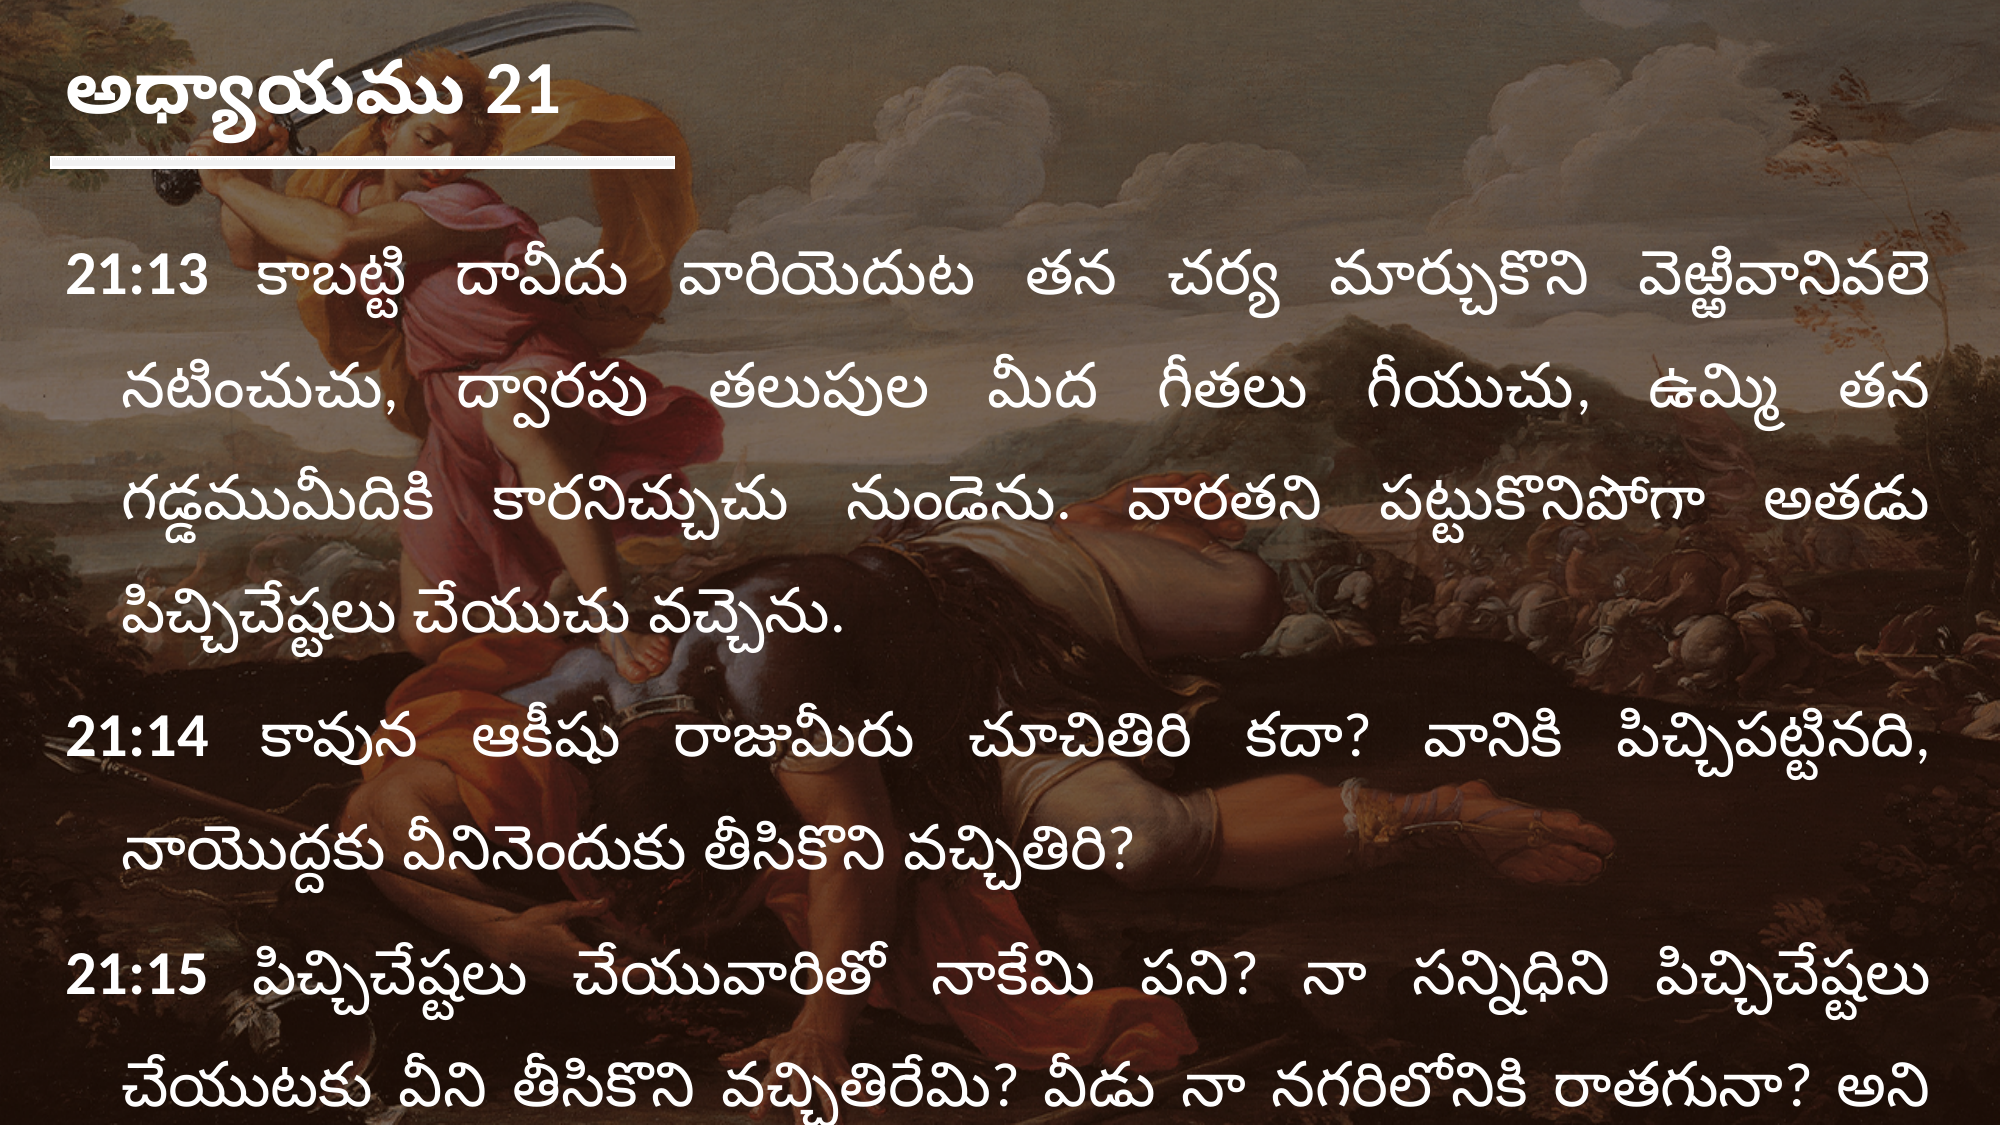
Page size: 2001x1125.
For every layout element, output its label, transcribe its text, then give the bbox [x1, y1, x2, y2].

list 21:13 కాబట్టి దావీదు వారియెదుట తన చర్య మార్చుకొని వెఱ్ఱివానివలె నటించుచు, ద్వారపు తలుపుల మీద గీతలు గీయుచు, ఉమ్మి తన గడ్డముమీదికి కారనిచ్చుచు నుండెను. వారతని పట్టుకొనిపోగా అతడు పిచ్చిచేష్టలు చేయుచు వచ్చెను. 21:14 కావున ఆకీషు రాజుమీరు చూచితిరి కదా? వానికి పిచ్చిపట్టినది, నాయొద్దకు వీనినెందుకు తీసికొని వచ్చితిరి? 21:15 పిచ్చిచేష్టలు చేయువారితో నాకేమి పని? నా సన్నిధిని పిచ్చిచేష్టలు చేయుటకు వీని తీసికొని వచ్చితిరేమి? వీడు నా నగరిలోనికి రాతగునా? అని తన సేవకులతో అనెను. [50, 187, 1946, 1063]
title అధ్యాయము 21 [50, 0, 1925, 167]
picture [0, 0, 2000, 1125]
